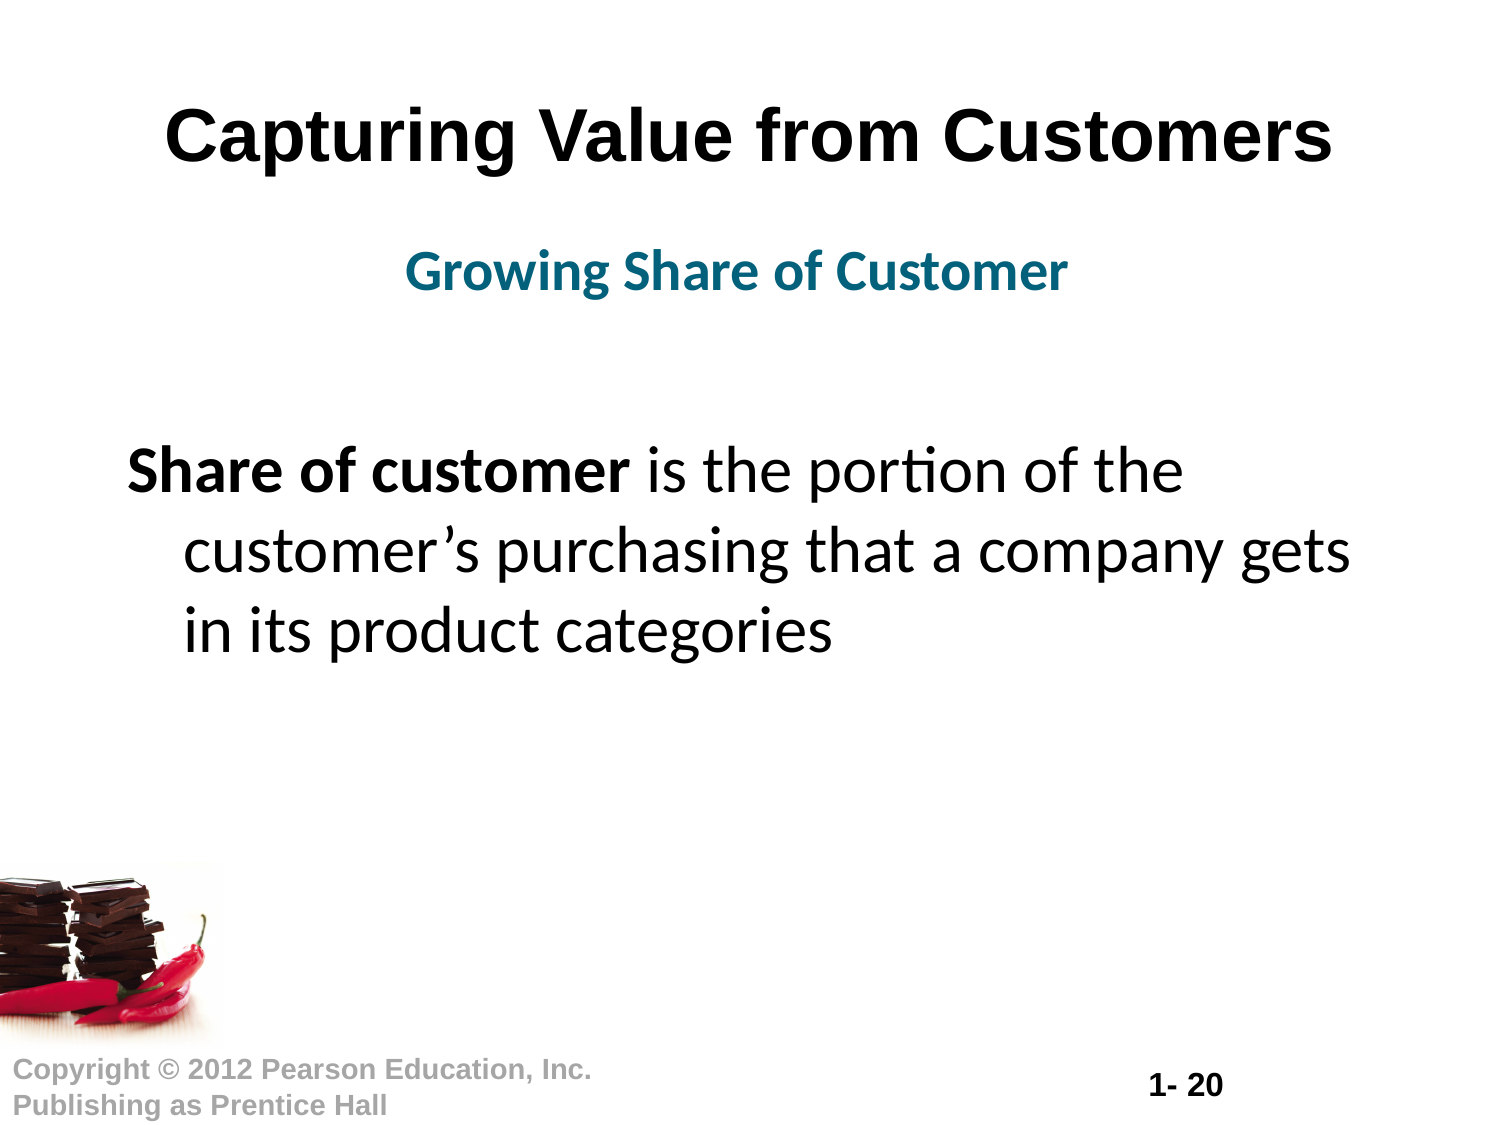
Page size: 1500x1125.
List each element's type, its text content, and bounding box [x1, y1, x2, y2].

list Share of customer is the portion of the customer’s purchasing that a company gets in its product categories [112, 324, 1388, 1001]
title Capturing Value from Customers [112, 37, 1388, 226]
picture [0, 862, 225, 1050]
list Growing Share of Customer [149, 224, 1326, 288]
